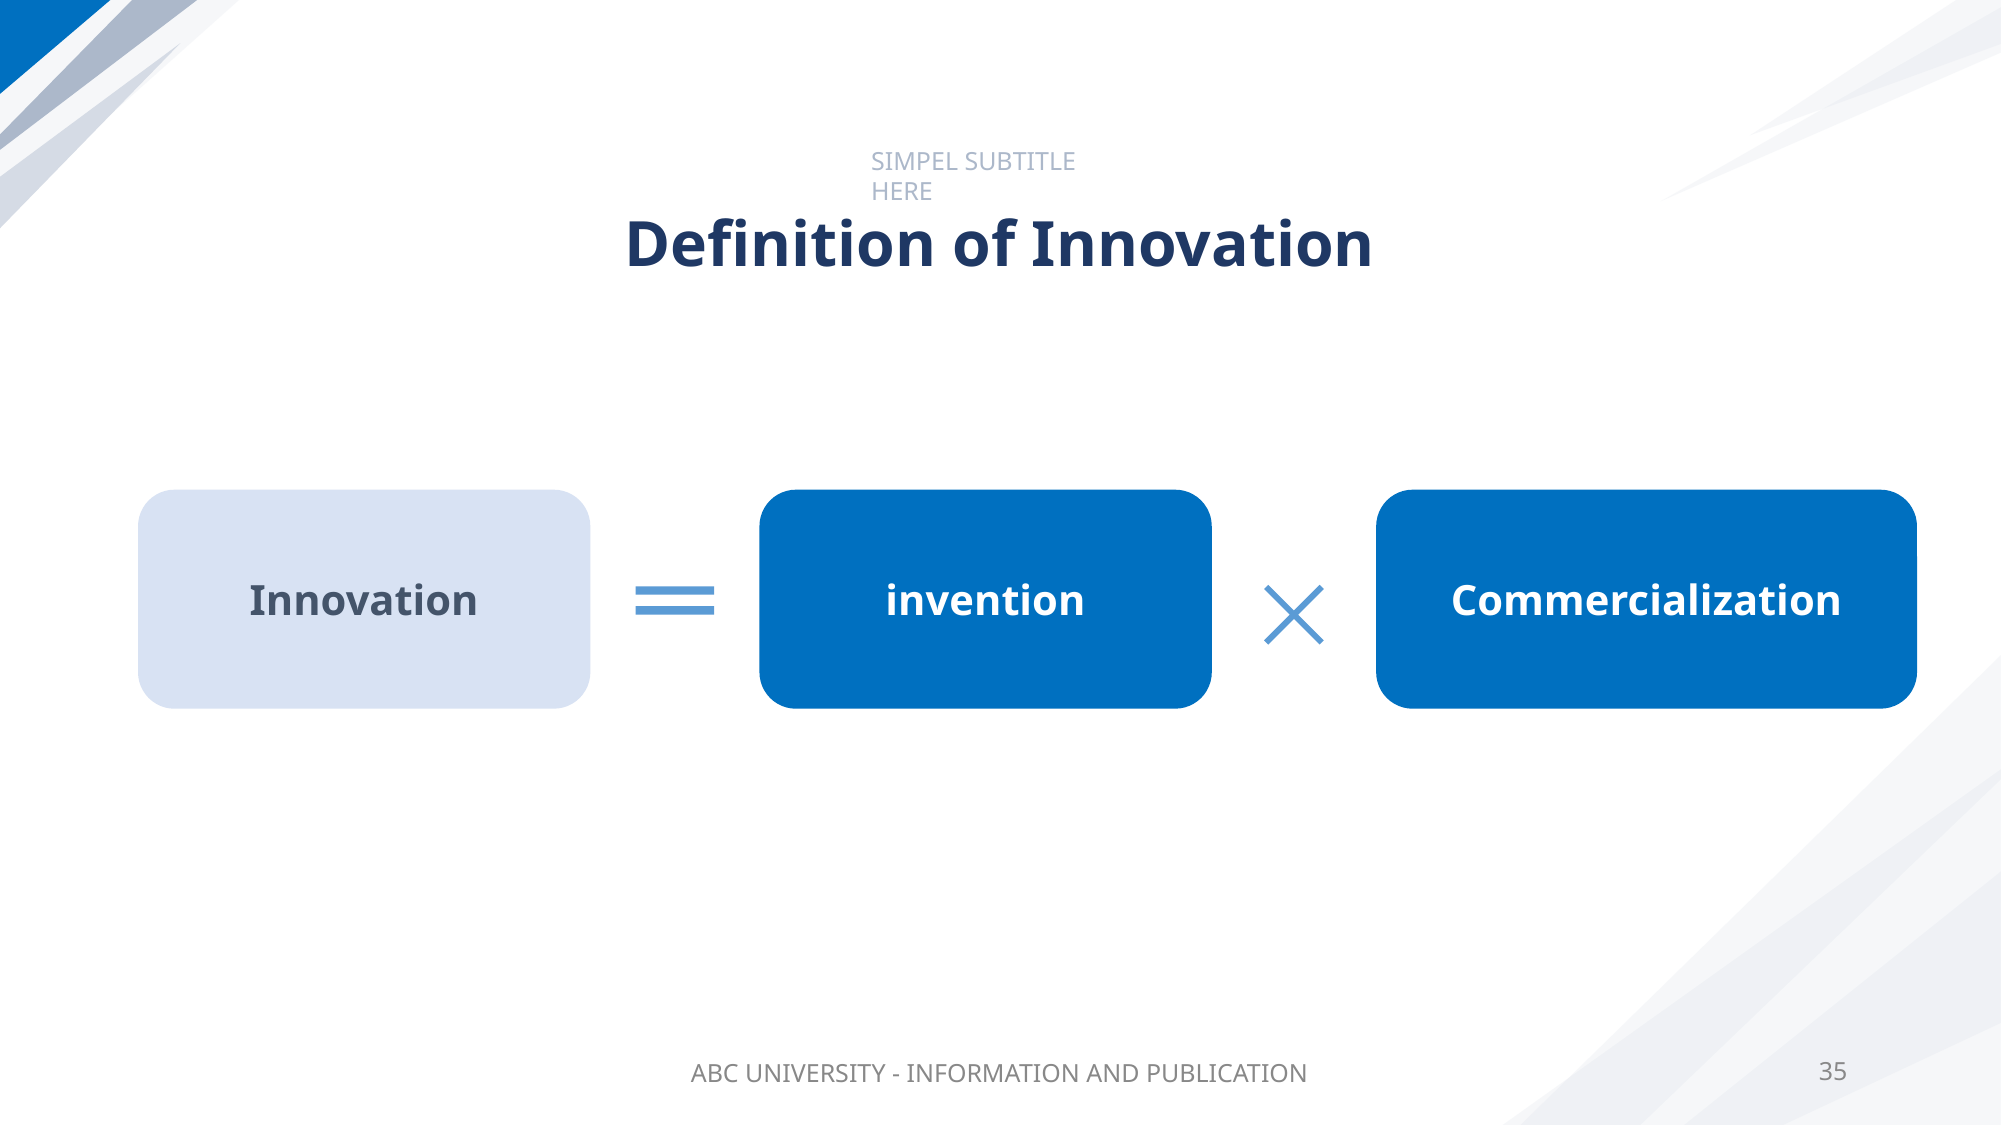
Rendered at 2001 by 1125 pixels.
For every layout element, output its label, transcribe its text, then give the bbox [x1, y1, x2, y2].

text_box invention [759, 489, 1212, 709]
text_box SIMPEL SUBTITLE HERE [856, 138, 1144, 184]
slide_number ‹#› [1412, 1042, 1863, 1103]
text_box [1264, 584, 1324, 645]
footer ABC UNIVERSITY - INFORMATION AND PUBLICATION [662, 1042, 1338, 1103]
text_box Commercialization [1376, 489, 1918, 709]
text_box Innovation [138, 489, 591, 709]
title Definition of Innovation [137, 177, 1863, 314]
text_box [635, 586, 715, 615]
